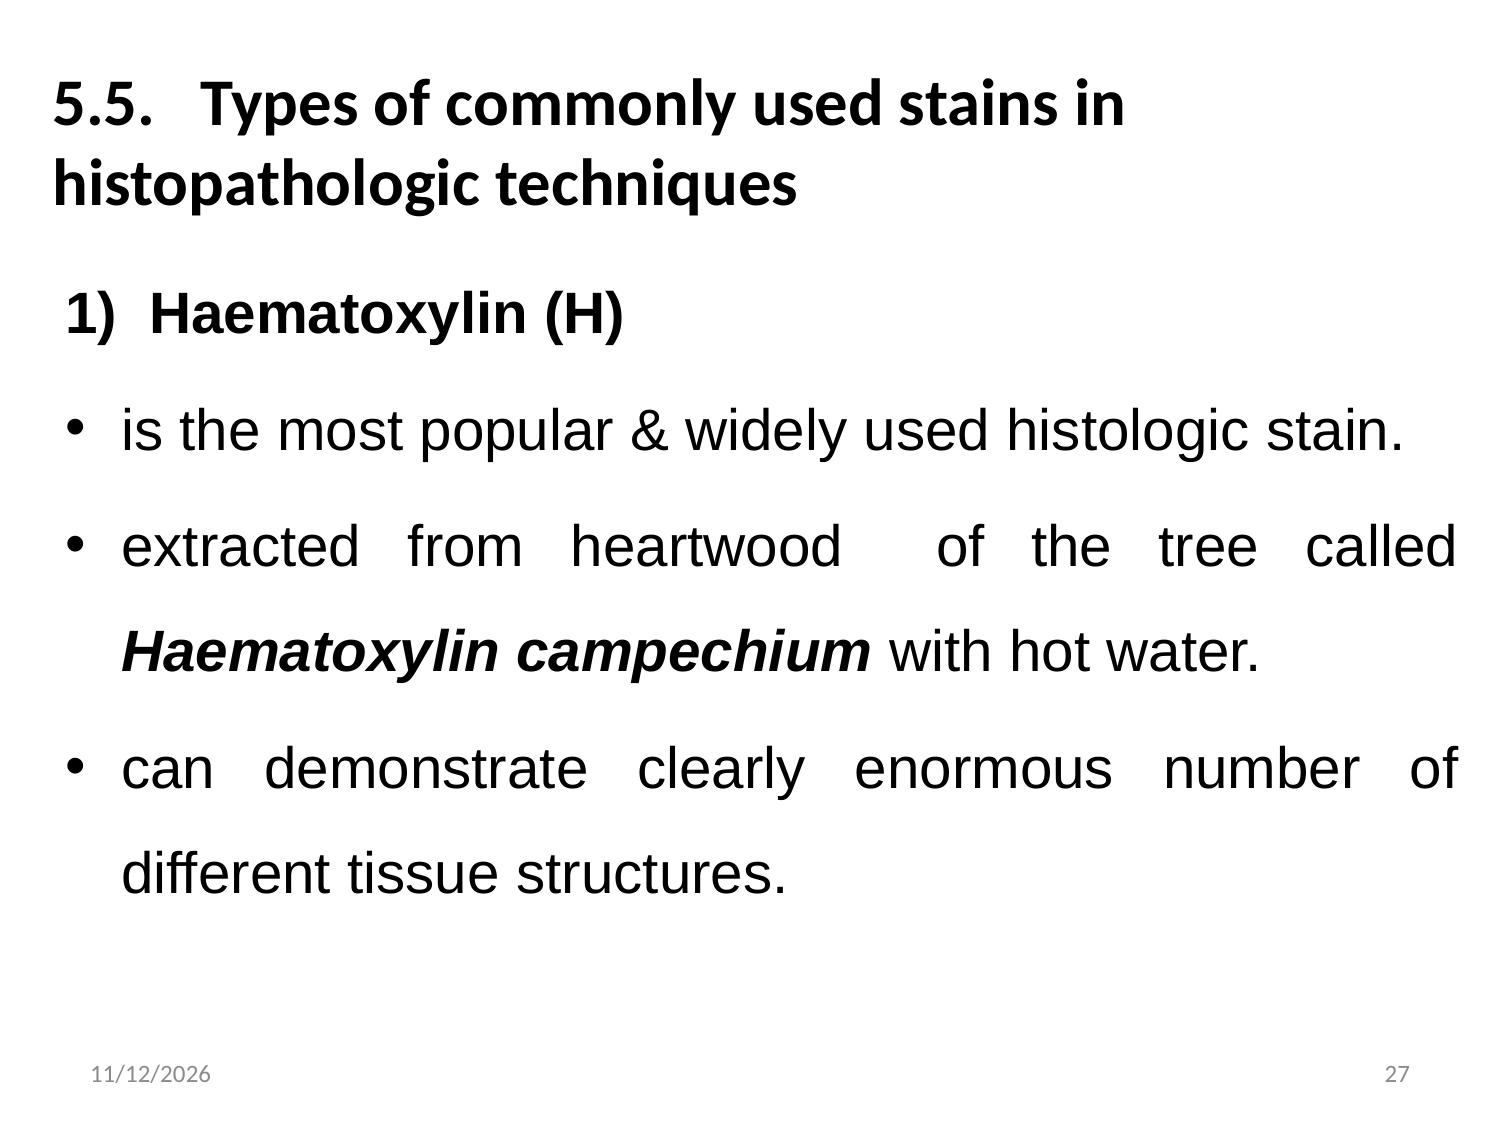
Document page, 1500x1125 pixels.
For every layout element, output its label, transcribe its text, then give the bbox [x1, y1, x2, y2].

slide_number 27 [1074, 1042, 1425, 1103]
list 1) Haematoxylin (H) is the most popular & widely used histologic stain. extracted from heartwood of the tree called Haematoxylin campechium with hot water. can demonstrate clearly enormous number of different tissue structures. [50, 232, 1475, 1025]
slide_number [75, 1042, 425, 1103]
title 5.5. Types of commonly used stains in histopathologic techniques [37, 45, 1475, 233]
